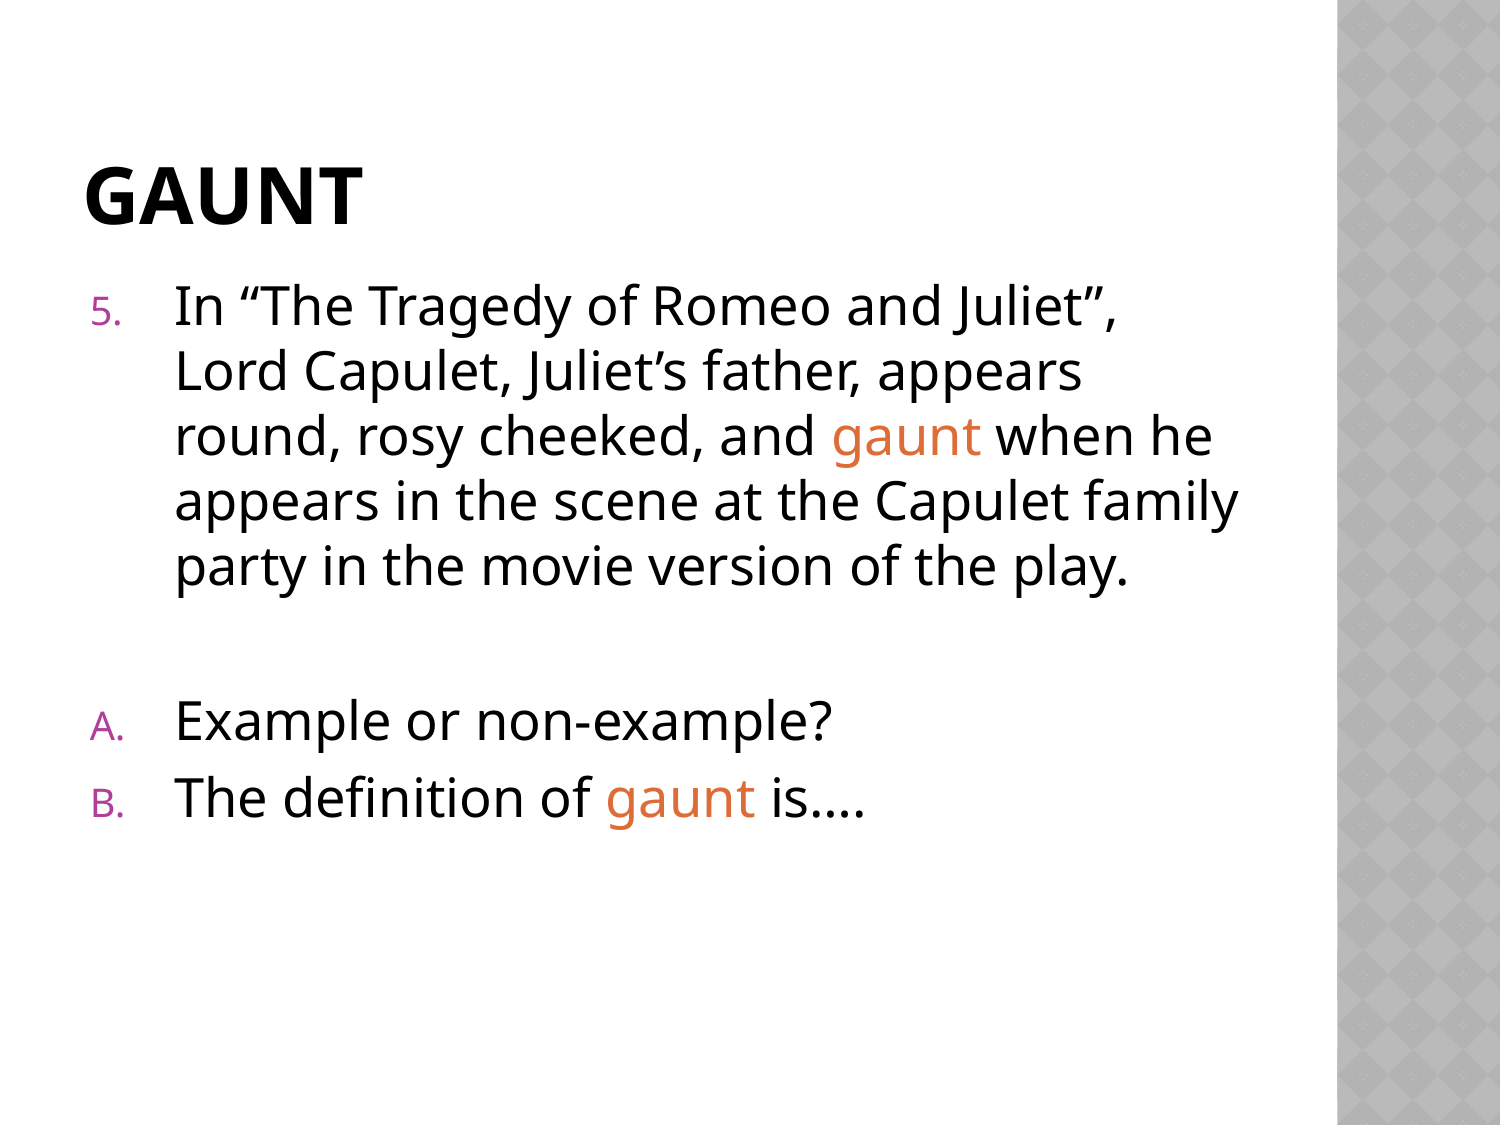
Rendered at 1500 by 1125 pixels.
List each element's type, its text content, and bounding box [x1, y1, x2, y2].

list In “The Tragedy of Romeo and Juliet”, Lord Capulet, Juliet’s father, appears round, rosy cheeked, and gaunt when he appears in the scene at the Capulet family party in the movie version of the play. Example or non-example? The definition of gaunt is…. [75, 264, 1263, 1059]
title Gaunt [75, 52, 1263, 240]
